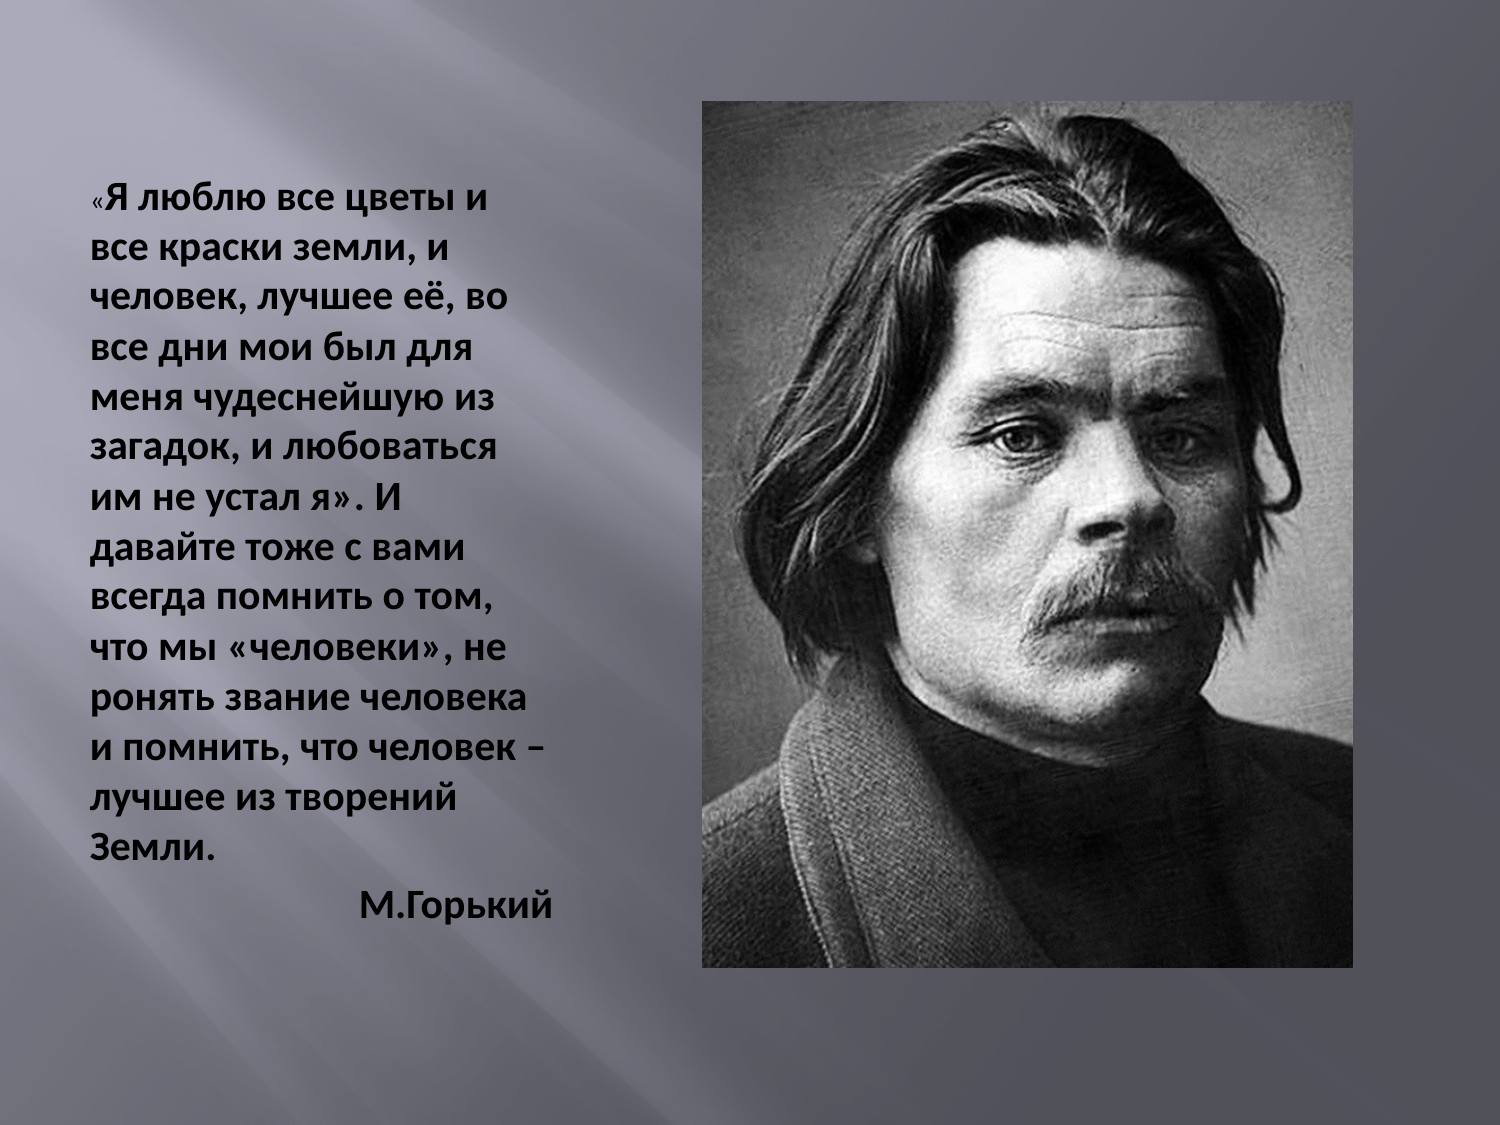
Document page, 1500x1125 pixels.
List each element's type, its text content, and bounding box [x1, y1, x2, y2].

picture [702, 101, 1353, 969]
list «Я люблю все цветы и все краски земли, и человек, лучшее её, во все дни мои был для меня чудеснейшую из загадок, и любоваться им не устал я». И давайте тоже с вами всегда помнить о том, что мы «человеки», не ронять звание человека и помнить, что человек – лучшее из творений Земли. М.Горький [75, 160, 569, 1005]
